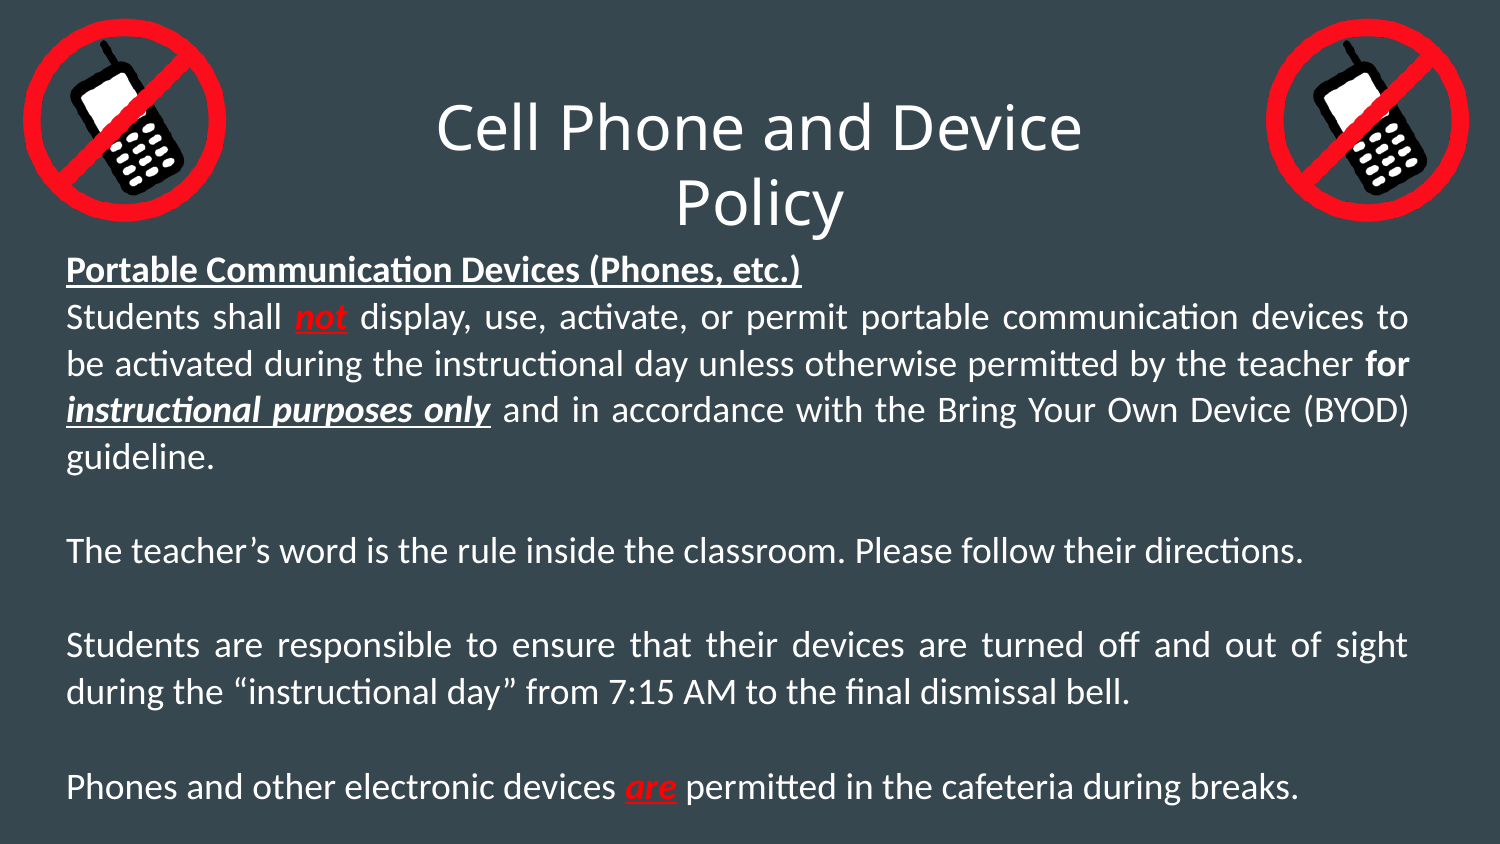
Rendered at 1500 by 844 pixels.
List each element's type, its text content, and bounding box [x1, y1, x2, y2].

picture [1260, 12, 1476, 228]
picture [16, 12, 232, 228]
list Portable Communication Devices (Phones, etc.) Students shall not display, use, activate, or permit portable communication devices to be activated during the instructional day unless otherwise permitted by the teacher for instructional purposes only and in accordance with the Bring Your Own Device (BYOD) guideline. The teacher’s word is the rule inside the classroom. Please follow their directions. Students are responsible to ensure that their devices are turned off and out of sight during the “instructional day” from 7:15 AM to the final dismissal bell. Phones and other electronic devices are permitted in the cafeteria during breaks. [51, 227, 1449, 788]
title Cell Phone and Device Policy [338, 72, 1181, 167]
